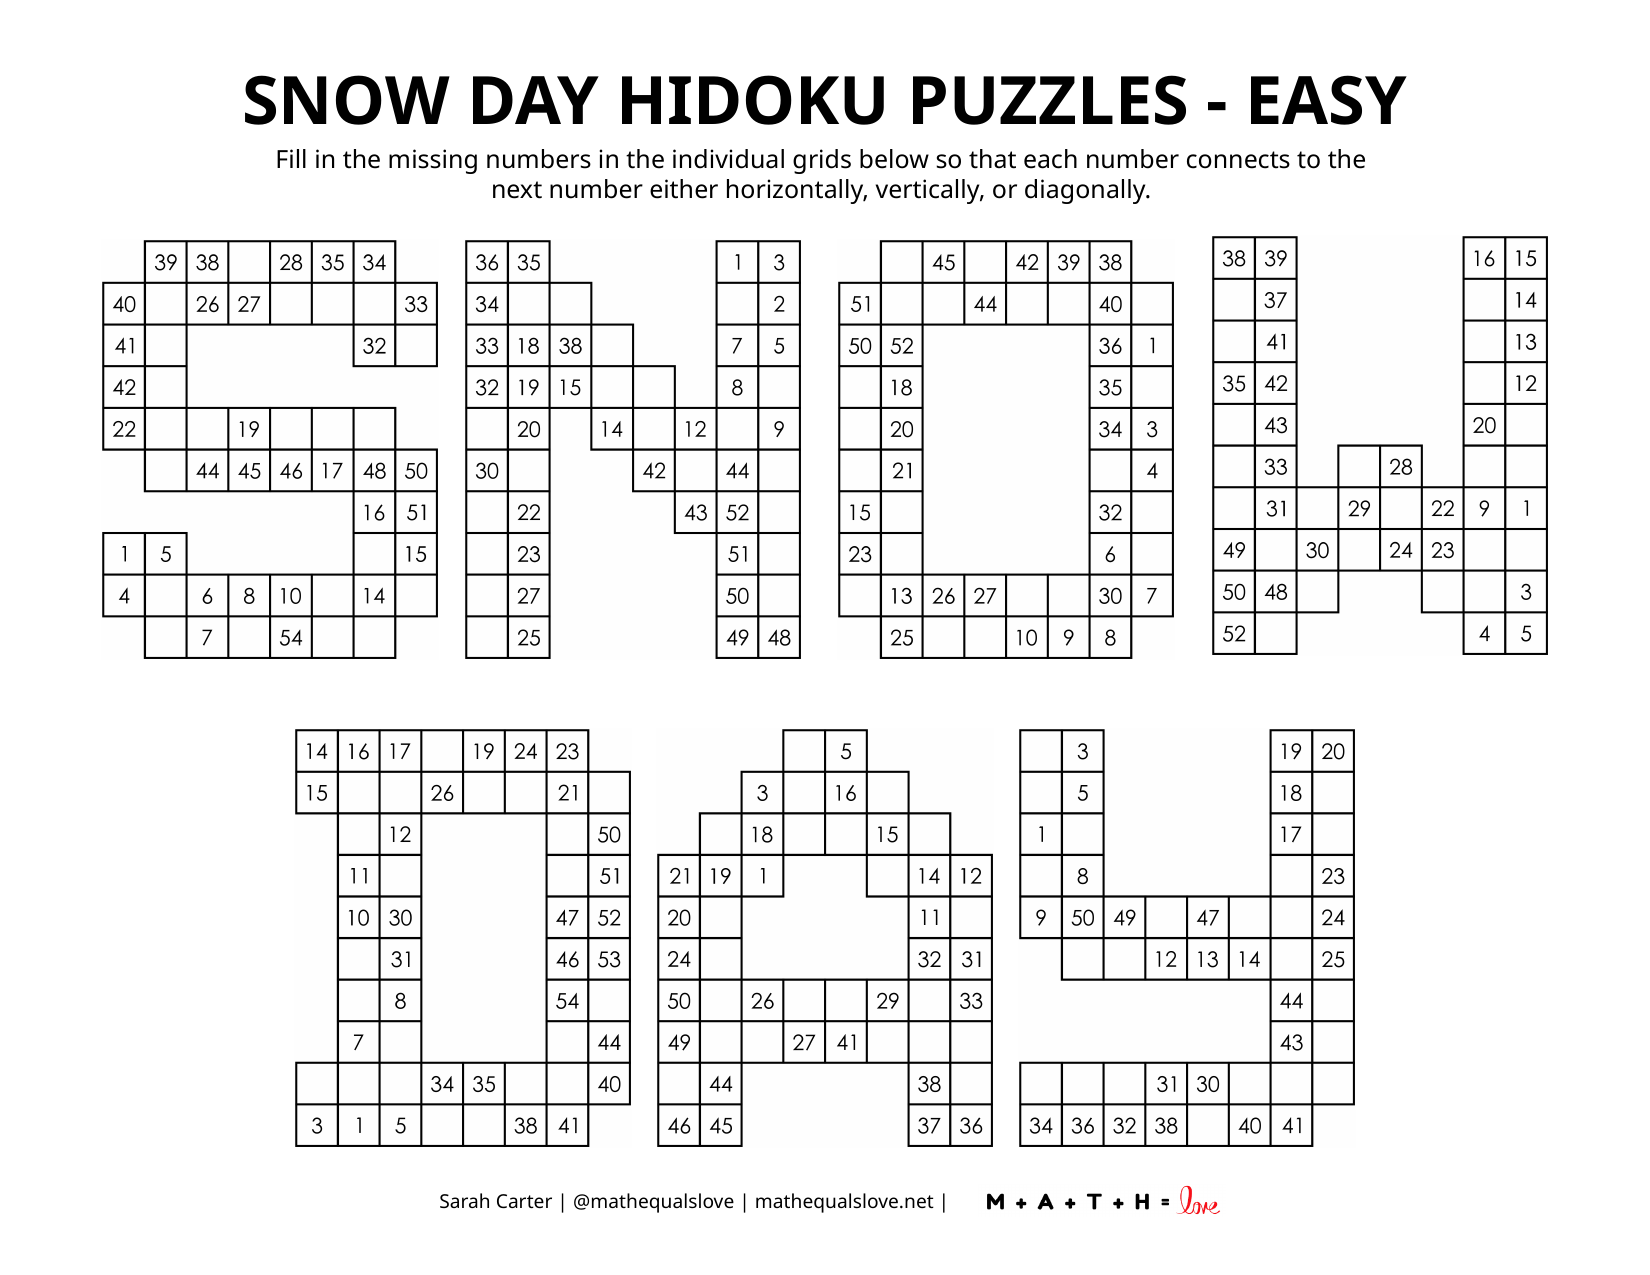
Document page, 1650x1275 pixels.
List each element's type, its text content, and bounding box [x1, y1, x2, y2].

text_box SNOW DAY HIDOKU PUZZLES - EASY [76, 50, 1574, 135]
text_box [293, 727, 1357, 1149]
text_box Sarah Carter | @mathequalslove | mathequalslove.net | [424, 1182, 1259, 1220]
text_box Fill in the missing numbers in the individual grids below so that each number connects to the next number either horizontally, vertically, or diagonally. [0, 135, 1650, 211]
picture [978, 1183, 1226, 1218]
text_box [101, 235, 1549, 660]
